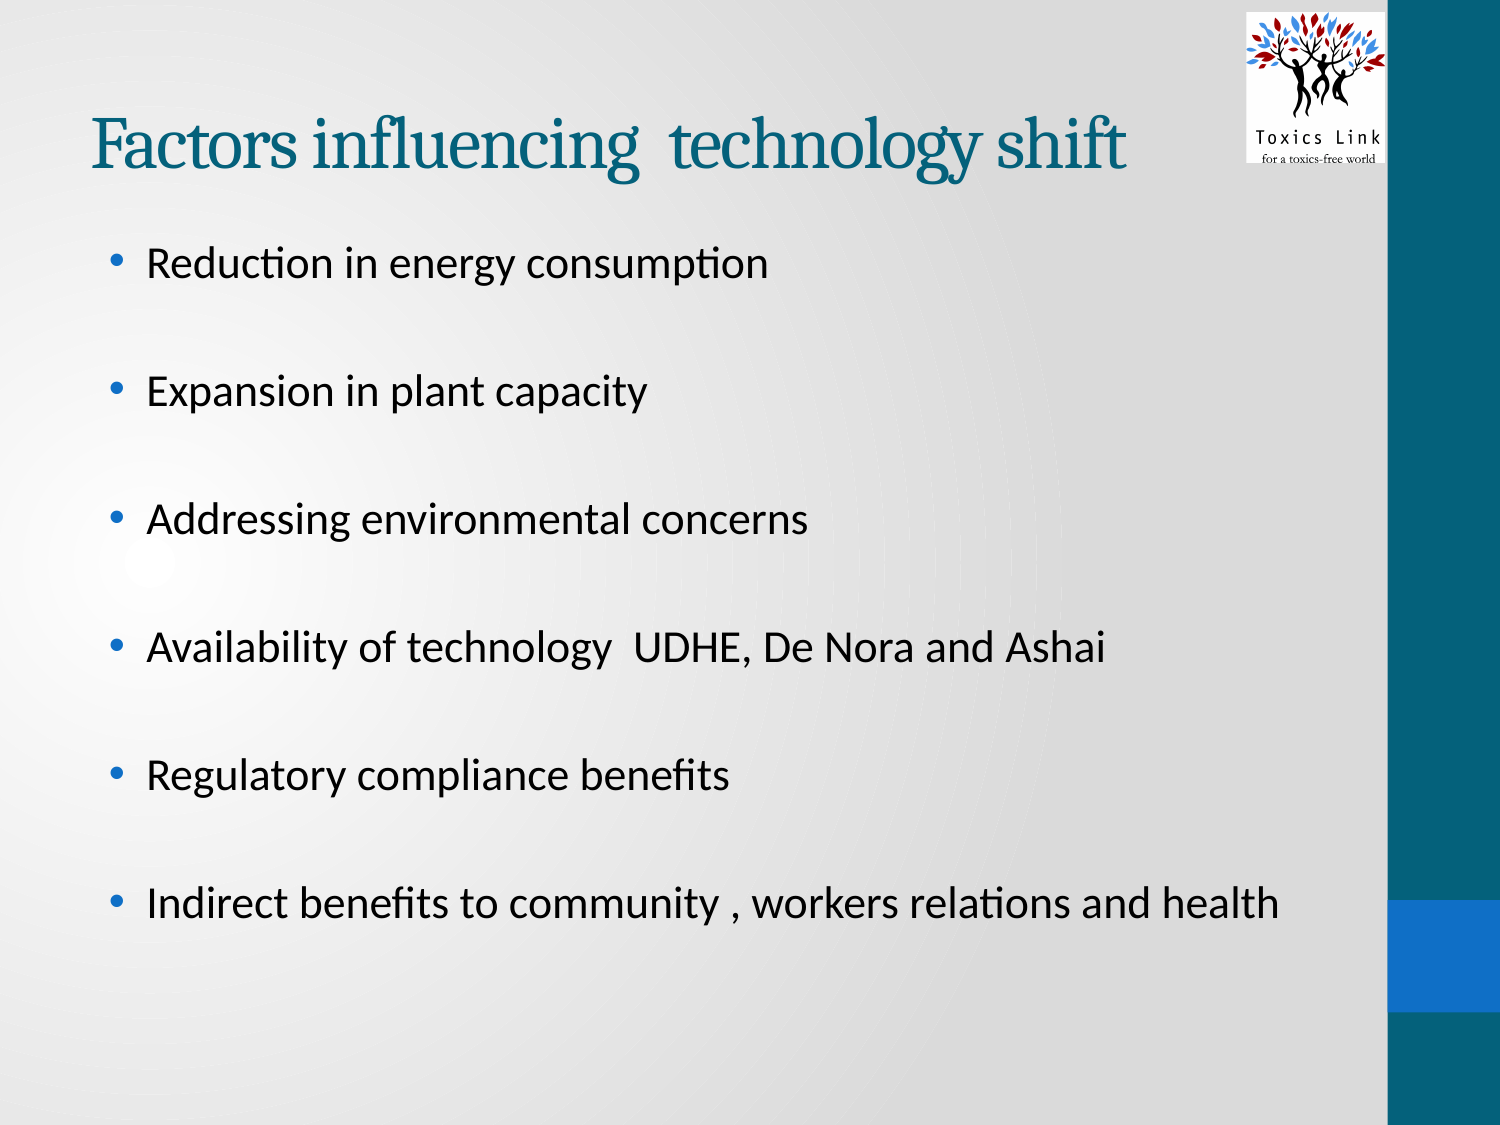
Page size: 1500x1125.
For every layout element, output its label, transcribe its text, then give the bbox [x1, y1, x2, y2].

list Reduction in energy consumption Expansion in plant capacity Addressing environmental concerns Availability of technology UDHE, De Nora and Ashai Regulatory compliance benefits Indirect benefits to community , workers relations and health [75, 224, 1325, 1050]
picture [1246, 12, 1385, 163]
title Factors influencing technology shift [75, 45, 1325, 224]
